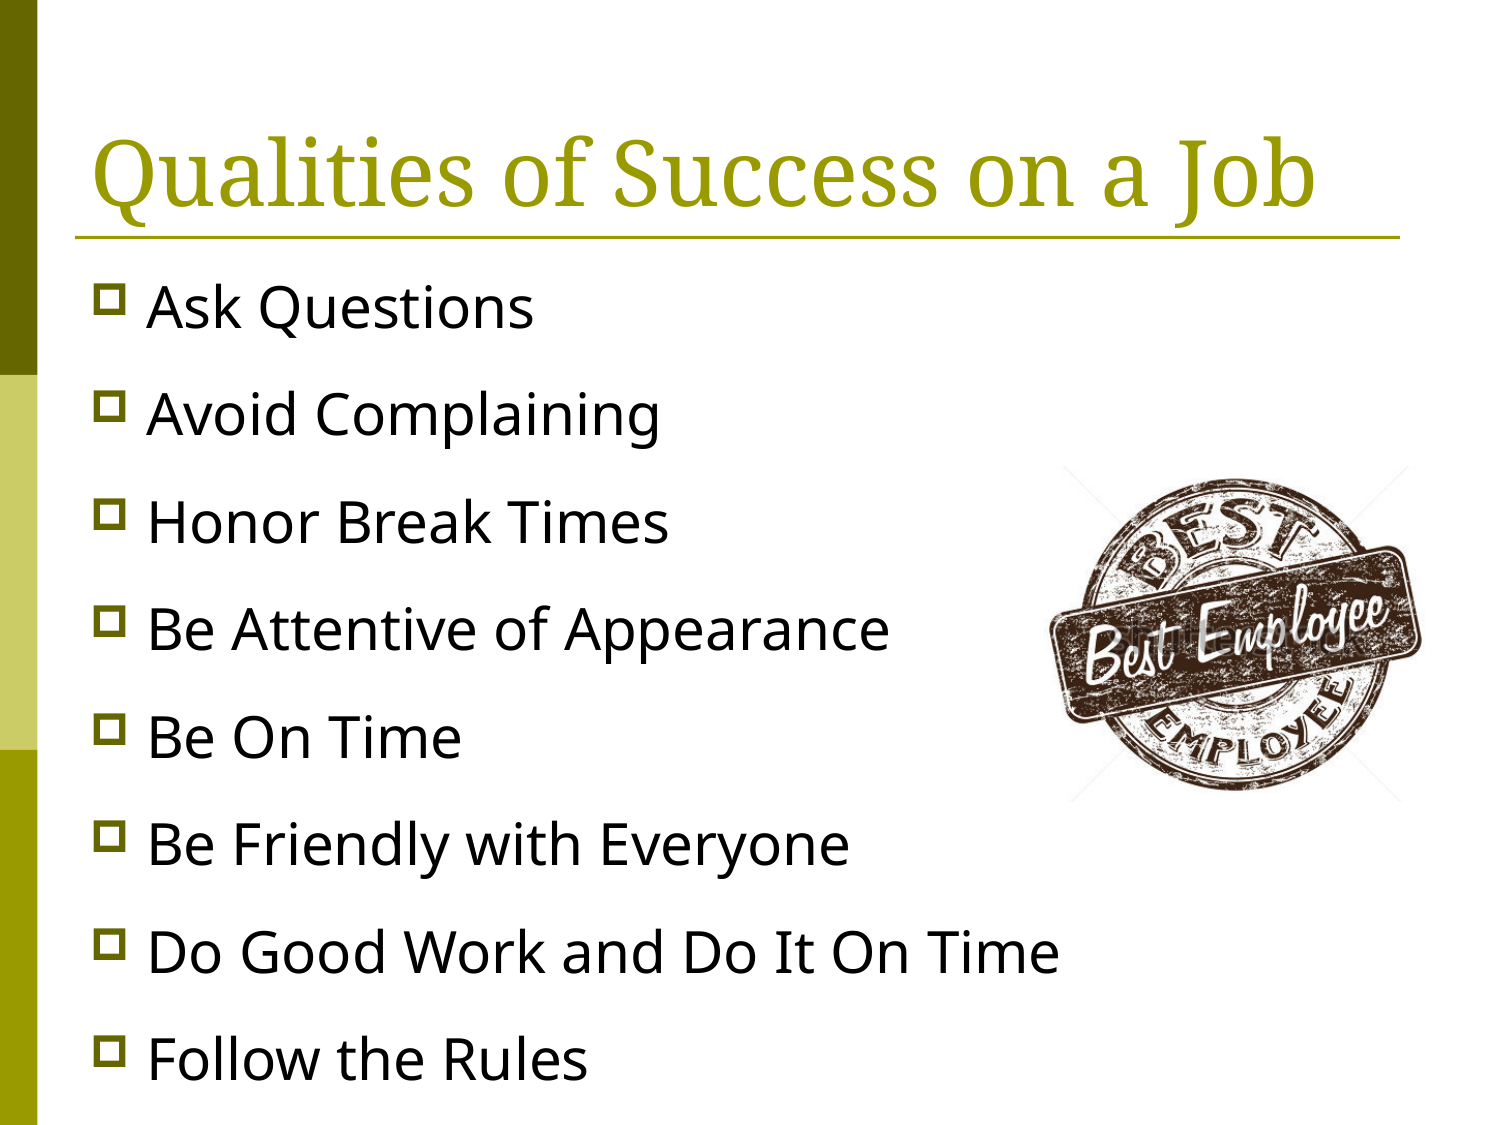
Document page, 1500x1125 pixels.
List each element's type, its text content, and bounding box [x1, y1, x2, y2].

title Qualities of Success on a Job [74, 45, 1426, 233]
list Ask Questions Avoid Complaining Honor Break Times Be Attentive of Appearance Be On Time Be Friendly with Everyone Do Good Work and Do It On Time Follow the Rules [74, 262, 1426, 1006]
picture [1042, 466, 1428, 802]
